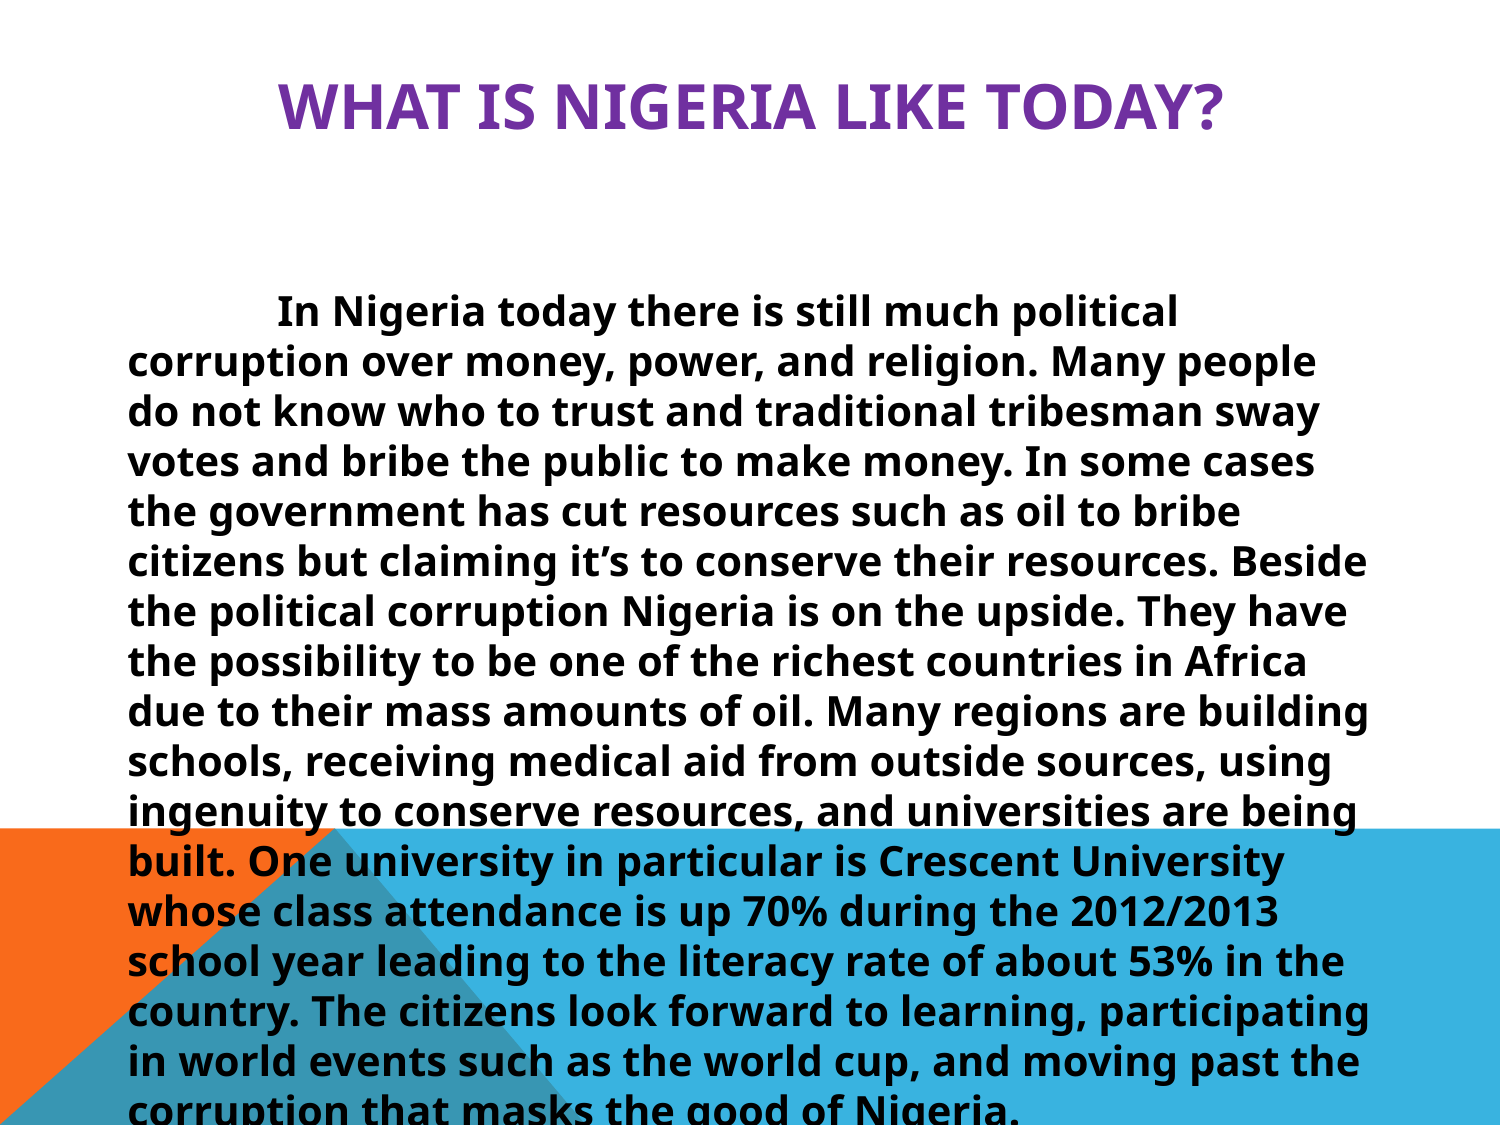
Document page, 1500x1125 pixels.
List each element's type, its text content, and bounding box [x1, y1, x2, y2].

list [75, 174, 1403, 1070]
text_box In Nigeria today there is still much political corruption over money, power, and religion. Many people do not know who to trust and traditional tribesman sway votes and bribe the public to make money. In some cases the government has cut resources such as oil to bribe citizens but claiming it’s to conserve their resources. Beside the political corruption Nigeria is on the upside. They have the possibility to be one of the richest countries in Africa due to their mass amounts of oil. Many regions are building schools, receiving medical aid from outside sources, using ingenuity to conserve resources, and universities are being built. One university in particular is Crescent University whose class attendance is up 70% during the 2012/2013 school year leading to the literacy rate of about 53% in the country. The citizens look forward to learning, participating in world events such as the world cup, and moving past the corruption that masks the good of Nigeria. [112, 276, 1388, 1125]
title What is Nigeria like today? [135, 60, 1369, 150]
